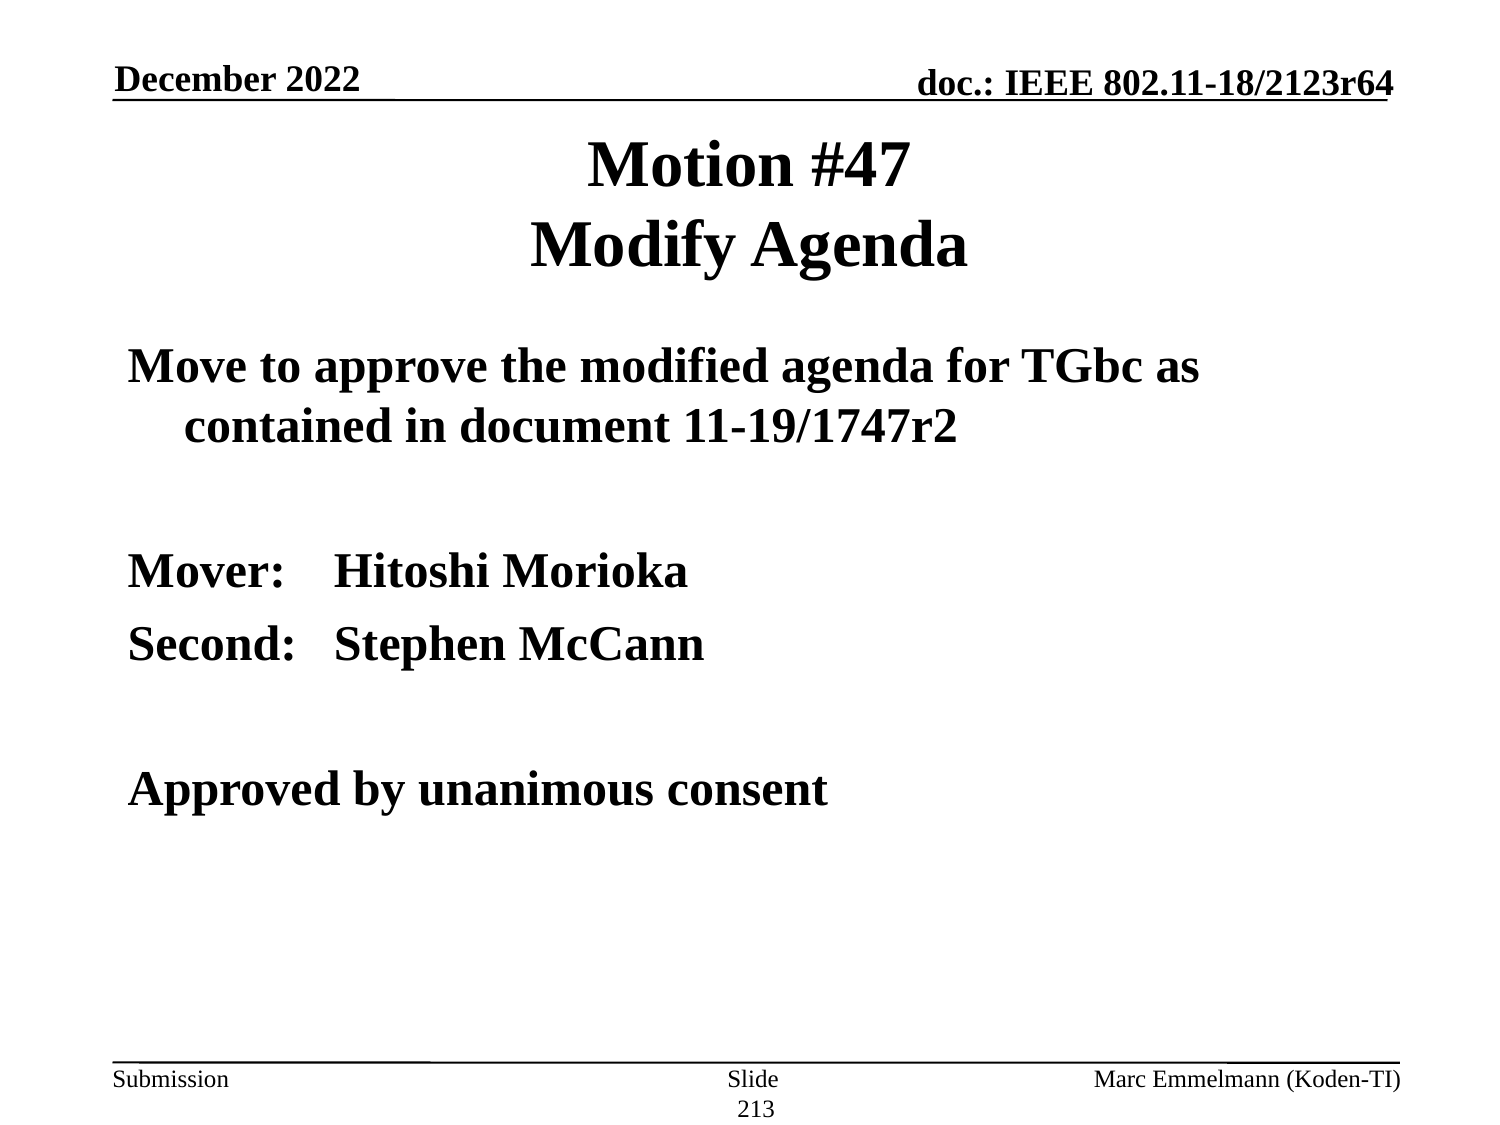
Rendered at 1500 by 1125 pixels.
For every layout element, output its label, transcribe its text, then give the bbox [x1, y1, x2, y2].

footer Marc Emmelmann (Koden-TI) [878, 1061, 1402, 1093]
title Motion #47 Modify Agenda [112, 112, 1388, 288]
list Move to approve the modified agenda for TGbc as contained in document 11-19/1747r2 Mover: Hitoshi Morioka Second: Stephen McCann Approved by unanimous consent [112, 324, 1388, 1000]
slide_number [114, 54, 423, 100]
slide_number Slide 213 [712, 1061, 800, 1123]
